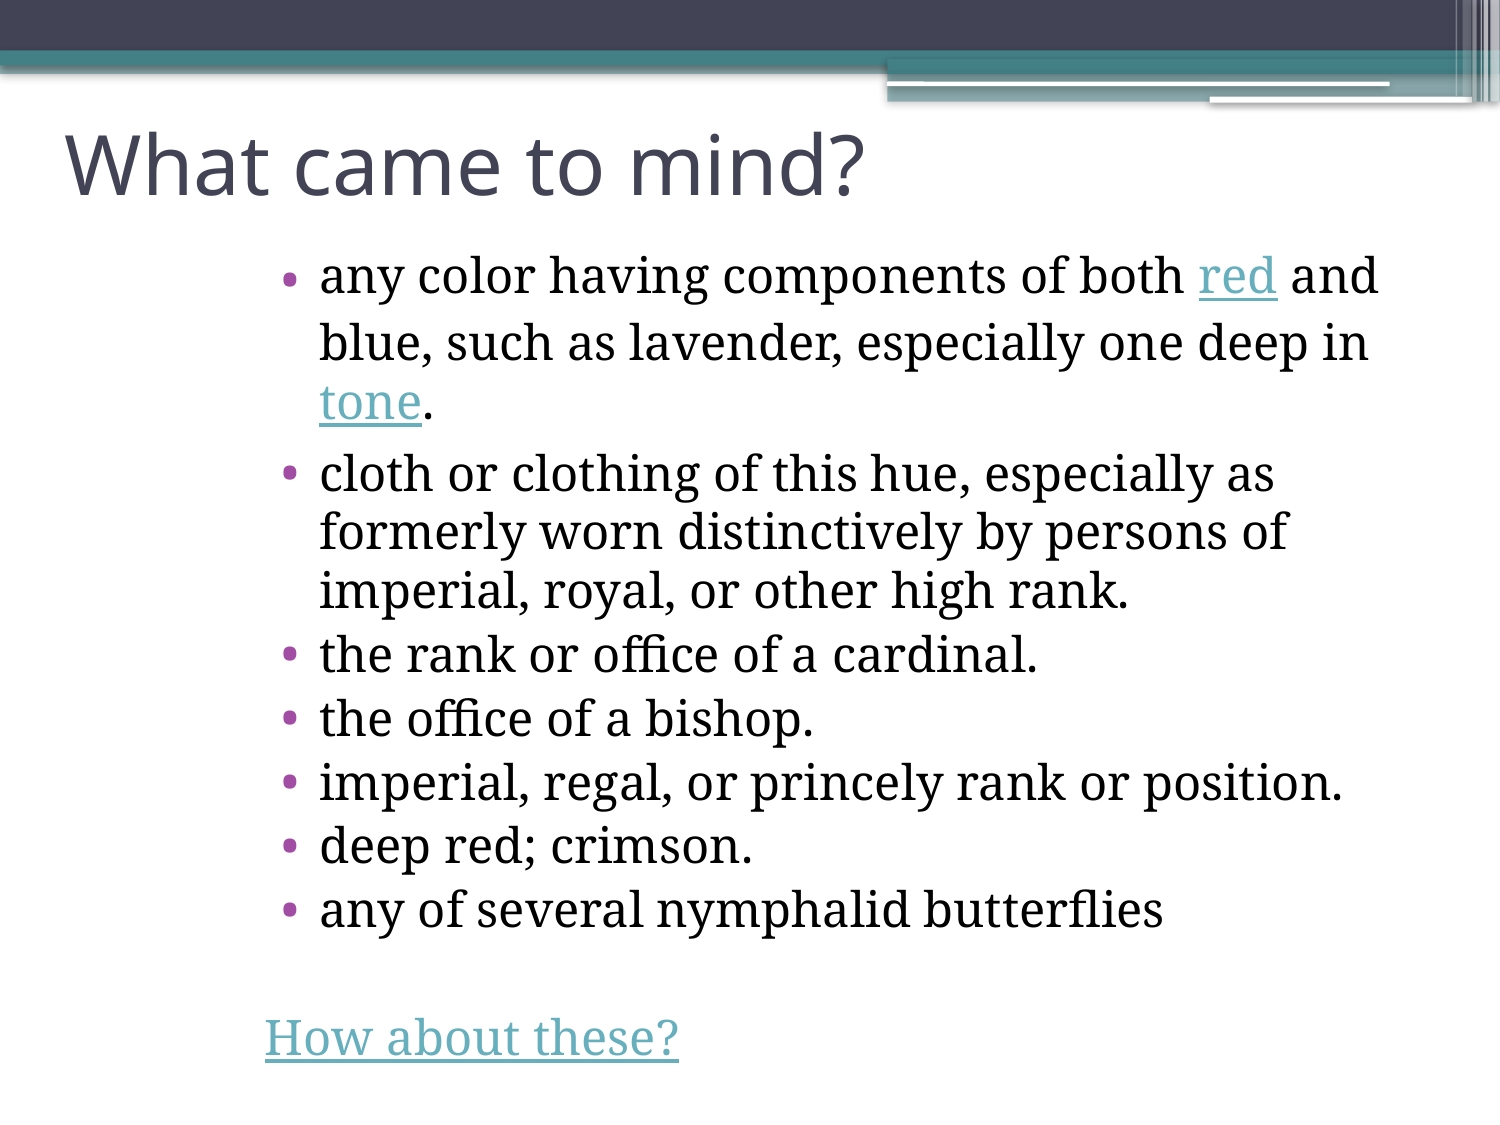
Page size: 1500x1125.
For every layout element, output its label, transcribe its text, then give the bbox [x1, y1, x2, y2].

list any color having components of both red and blue, such as lavender, especially one deep in tone. cloth or clothing of this hue, especially as formerly worn distinctively by persons of imperial, royal, or other high rank. the rank or office of a cardinal. the office of a bishop. imperial, regal, or princely rank or position. deep red; crimson. any of several nymphalid butterflies How about these? [249, 237, 1475, 1088]
title What came to mind? [50, 75, 1400, 250]
